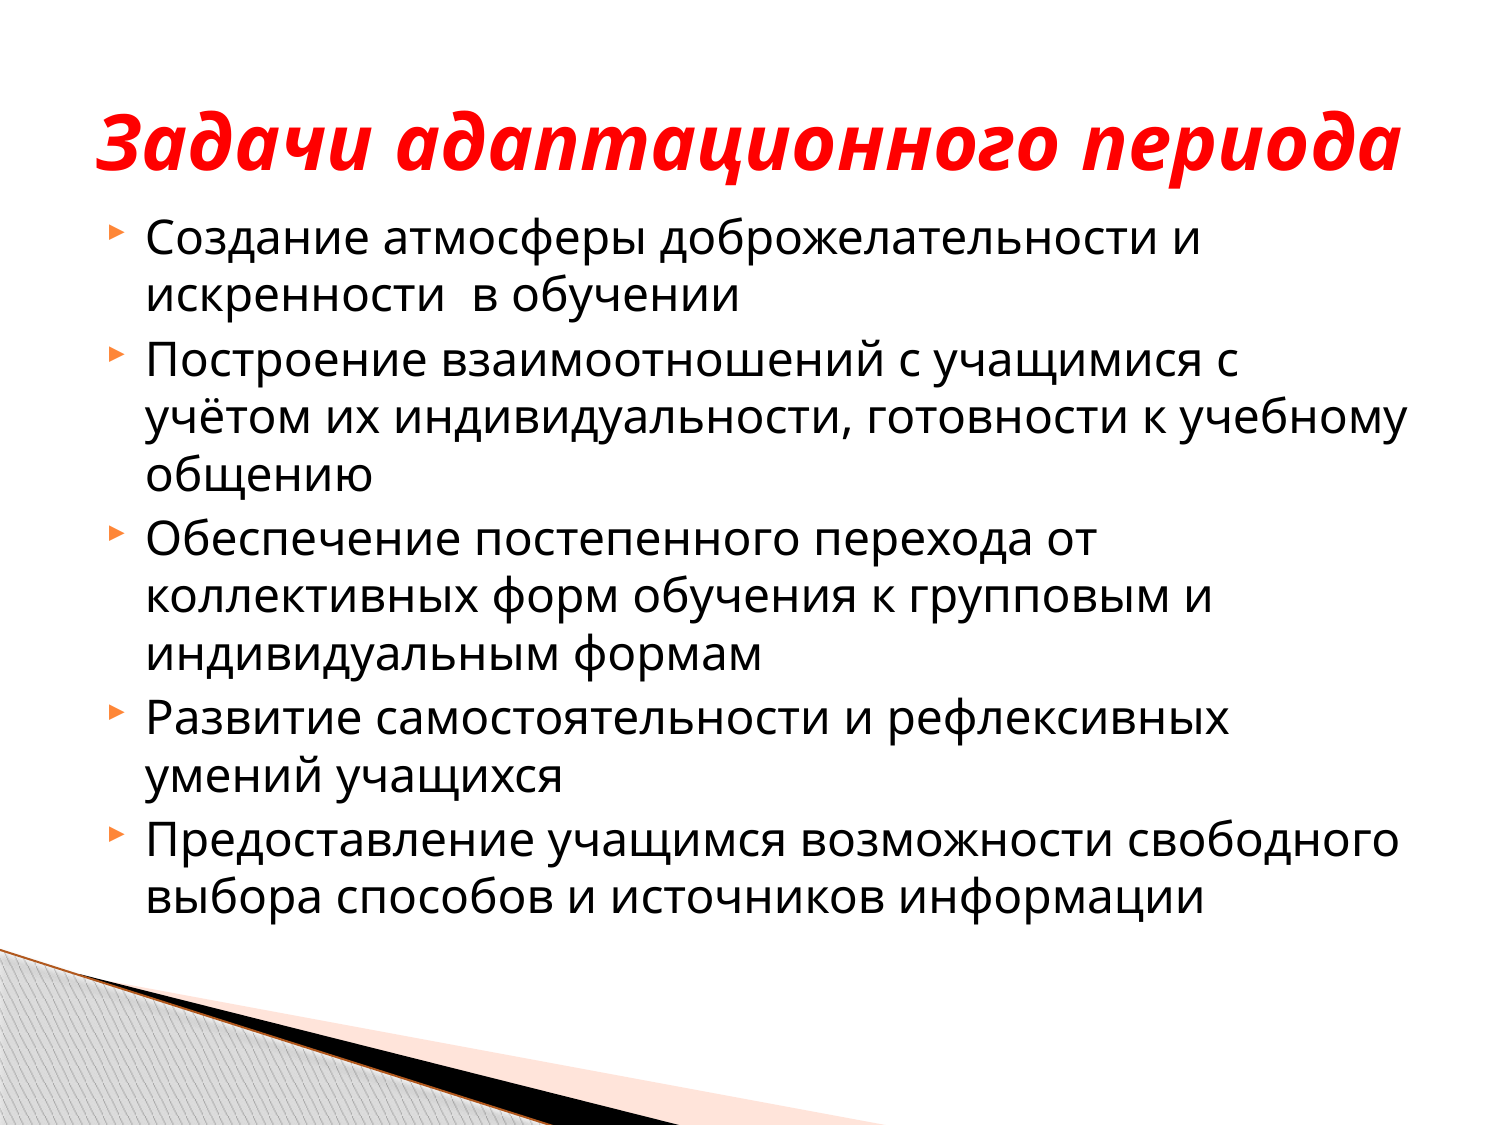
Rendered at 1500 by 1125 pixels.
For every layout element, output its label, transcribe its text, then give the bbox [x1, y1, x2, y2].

list Создание атмосферы доброжелательности и искренности в обучении Построение взаимоотношений с учащимися с учётом их индивидуальности, готовности к учебному общению Обеспечение постепенного перехода от коллективных форм обучения к групповым и индивидуальным формам Развитие самостоятельности и рефлексивных умений учащихся Предоставление учащимся возможности свободного выбора способов и источников информации [74, 198, 1426, 986]
title Задачи адаптационного периода [75, 45, 1425, 233]
